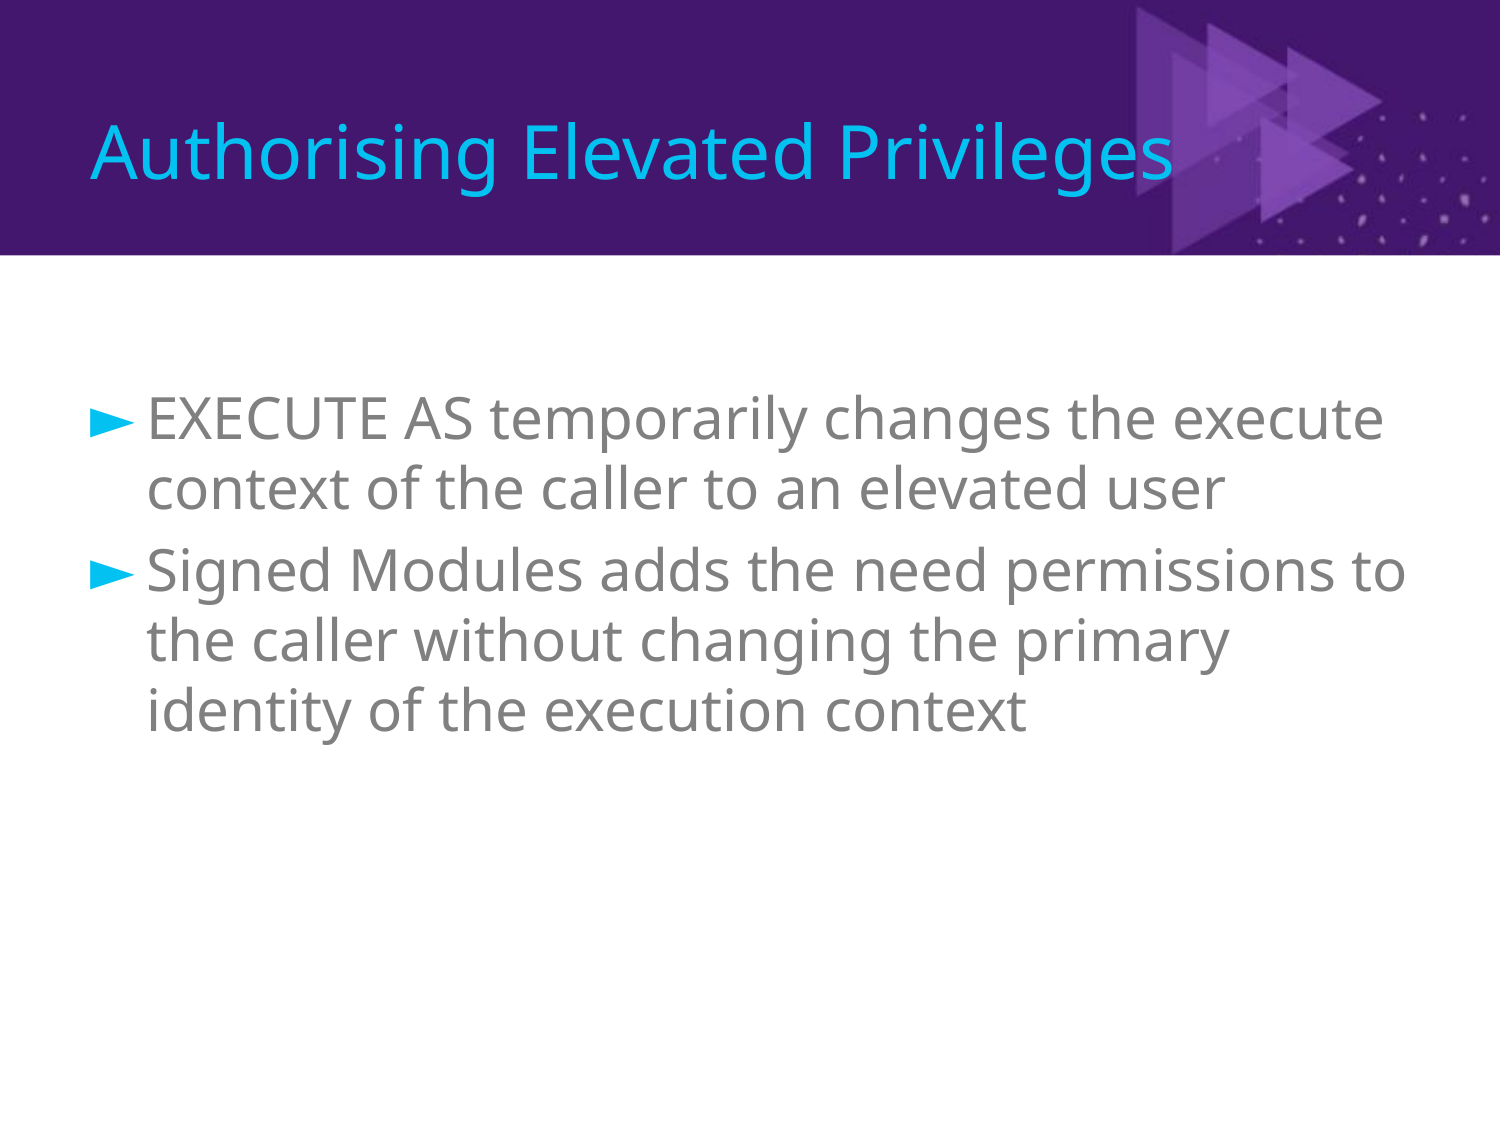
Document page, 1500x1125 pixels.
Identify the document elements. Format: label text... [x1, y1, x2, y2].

list EXECUTE AS temporarily changes the execute context of the caller to an elevated user Signed Modules adds the need permissions to the caller without changing the primary identity of the execution context [75, 373, 1425, 1005]
title Authorising Elevated Privileges [75, 56, 1425, 244]
picture [0, 0, 1500, 255]
